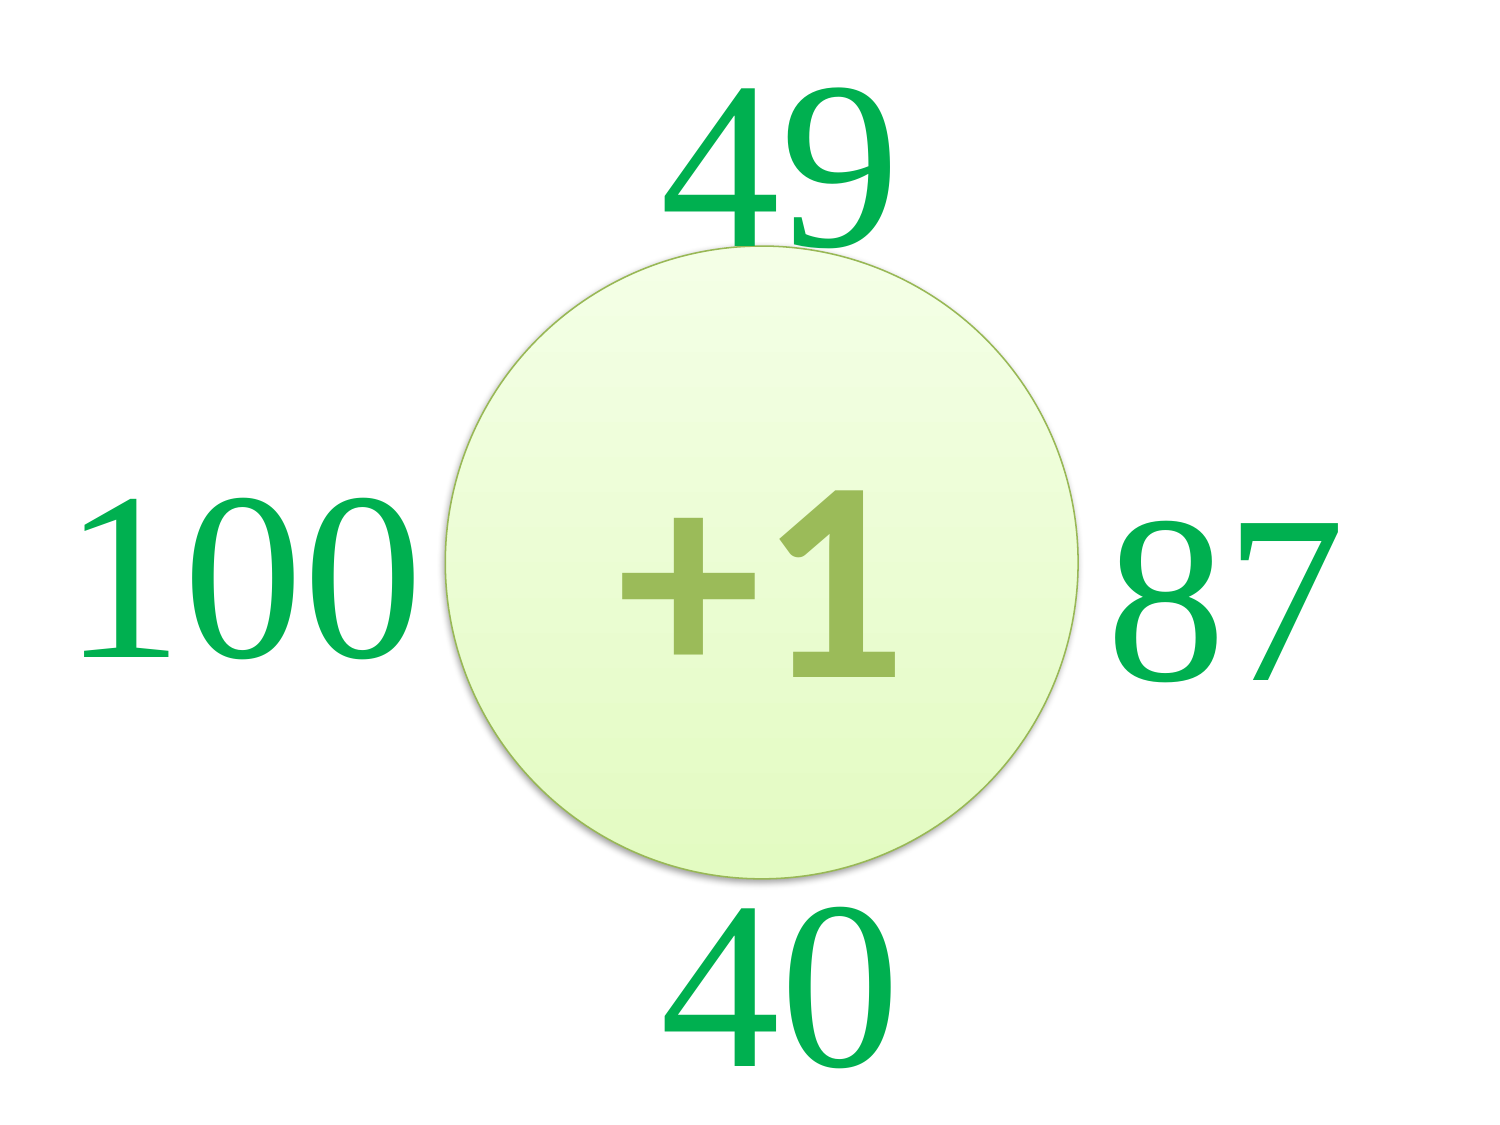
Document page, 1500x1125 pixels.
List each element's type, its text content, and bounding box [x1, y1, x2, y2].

text_box 49 [645, 0, 916, 303]
text_box +1 [444, 267, 1079, 858]
text_box 100 [48, 410, 438, 713]
text_box 40 [645, 819, 916, 1122]
text_box 87 [1091, 433, 1361, 736]
